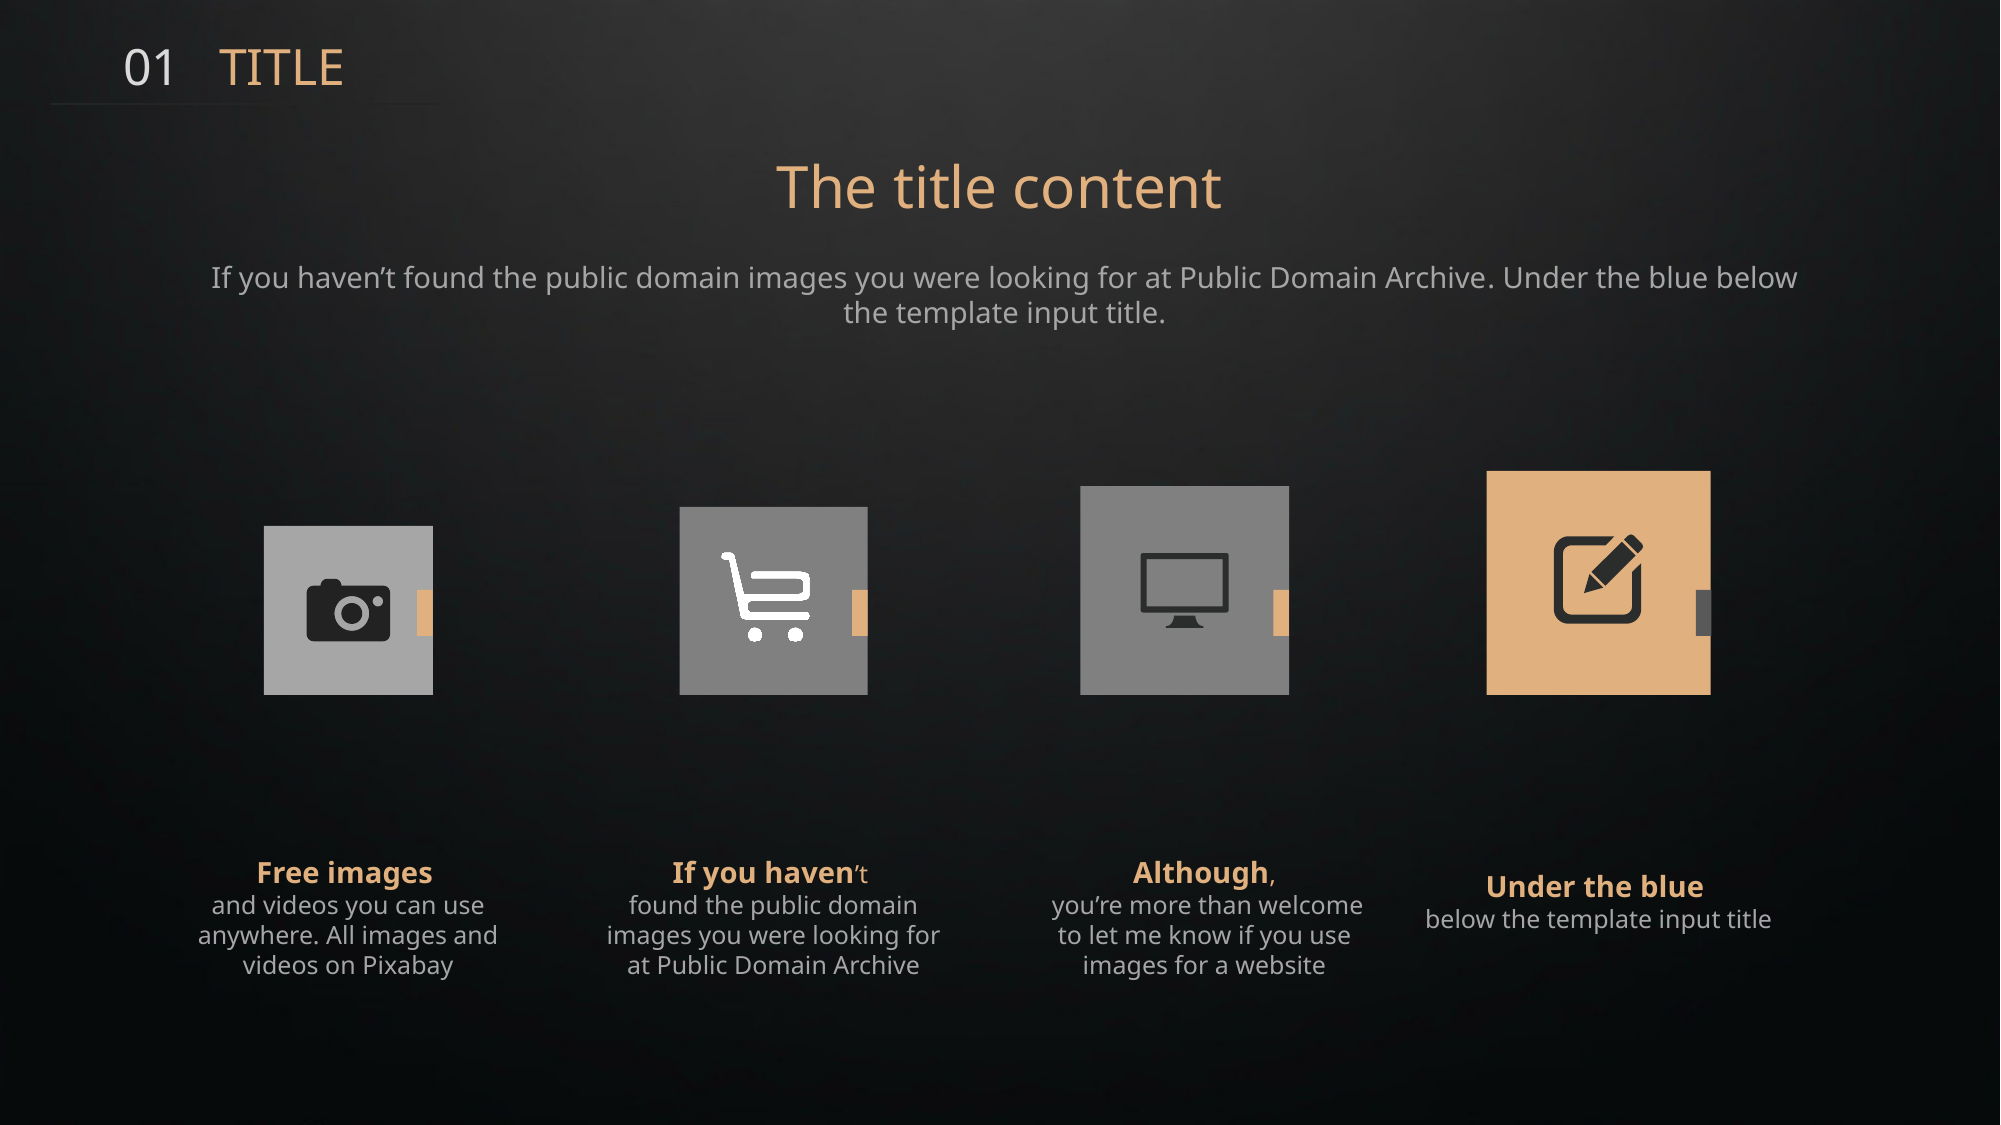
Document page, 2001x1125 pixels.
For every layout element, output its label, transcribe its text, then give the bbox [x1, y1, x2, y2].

text_box [1140, 553, 1229, 613]
text_box [1486, 470, 1712, 696]
text_box The title content [710, 143, 1290, 228]
text_box [1272, 589, 1290, 637]
picture [0, 0, 2000, 1125]
text_box [679, 506, 869, 696]
text_box [1553, 536, 1642, 624]
text_box [1165, 615, 1204, 628]
text_box [263, 525, 434, 696]
text_box [416, 589, 434, 637]
text_box If you haven’t found the public domain images you were looking for at Public Domain Archive. Under the blue below the template input title. [170, 252, 1839, 337]
text_box Although, you’re more than welcome to let me know if you use images for a website [1028, 847, 1381, 987]
text_box Free images and videos you can use anywhere. All images and videos on Pixabay [177, 847, 519, 987]
text_box [1623, 534, 1644, 554]
text_box [851, 589, 869, 637]
text_box If you haven’t found the public domain images you were looking for at Public Domain Archive [579, 847, 968, 987]
text_box [1079, 485, 1290, 696]
text_box Under the blue below the template input title [1403, 860, 1794, 941]
text_box [306, 578, 391, 642]
text_box [1695, 589, 1712, 637]
text_box 01 TITLE [107, 28, 362, 103]
